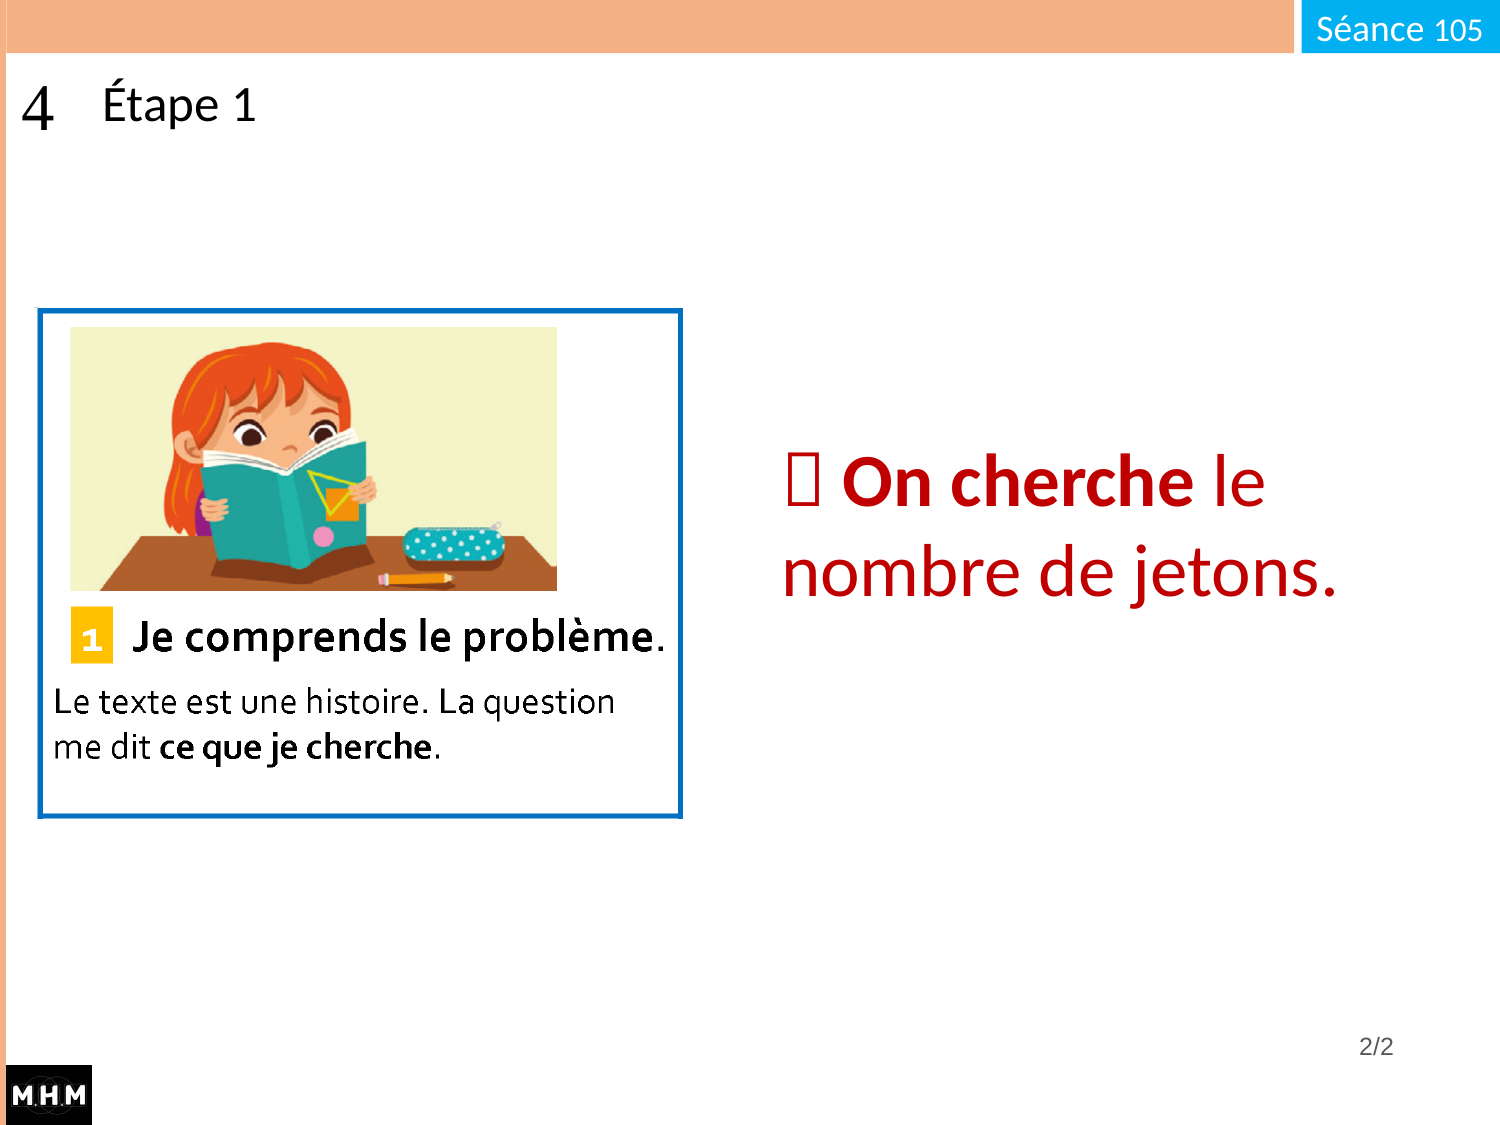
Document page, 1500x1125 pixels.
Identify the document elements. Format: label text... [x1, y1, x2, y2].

text_box  On cherche le nombre de jetons. [766, 424, 1476, 620]
text_box 2/2 [1339, 1022, 1414, 1068]
picture [6, 1065, 92, 1125]
title Étape 1 [87, 32, 1382, 140]
picture [34, 306, 684, 819]
